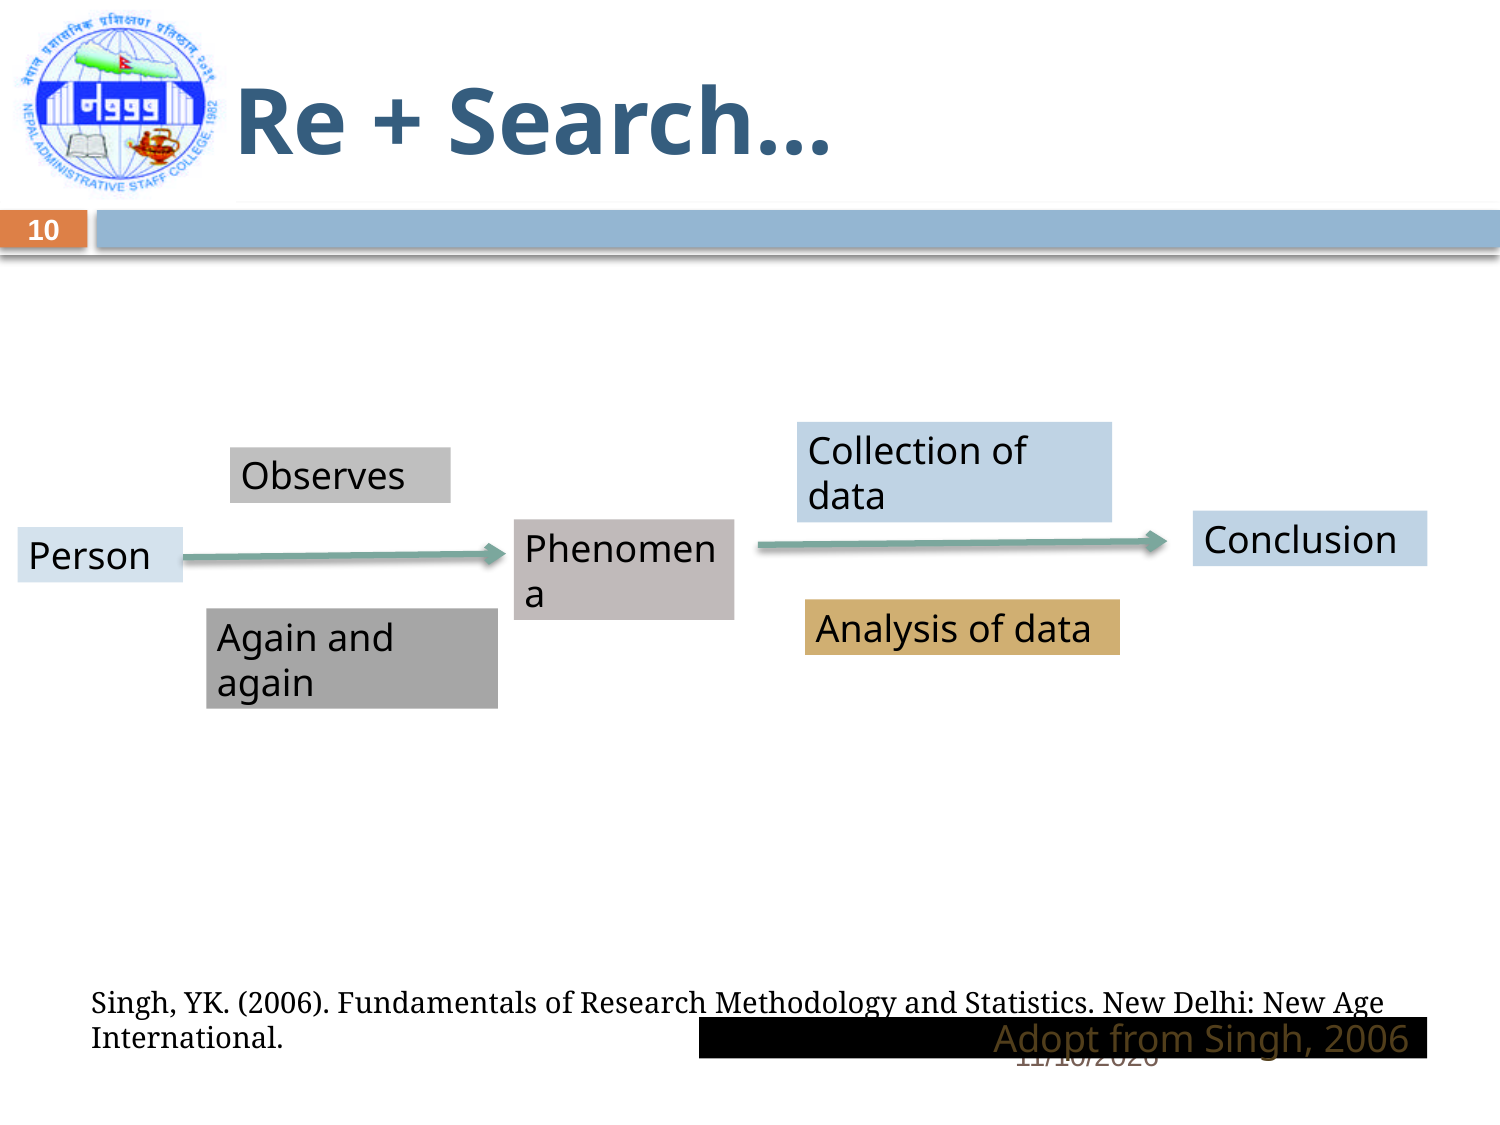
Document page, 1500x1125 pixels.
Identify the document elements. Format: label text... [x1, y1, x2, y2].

picture [1, 0, 236, 208]
text_box Singh, YK. (2006). Fundamentals of Research Methodology and Statistics. New Delhi: New Age International. [80, 978, 1459, 1060]
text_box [757, 540, 1168, 545]
text_box Adopt from Singh, 2006 [698, 1015, 1429, 1060]
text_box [182, 553, 507, 558]
text_box Collection of data [797, 421, 1113, 523]
text_box Observes [230, 447, 451, 503]
title Re + Search... [218, 37, 1471, 200]
text_box Analysis of data [805, 599, 1120, 655]
text_box Again and again [206, 608, 498, 709]
text_box Phenomena [513, 519, 735, 620]
text_box Conclusion [1192, 510, 1428, 567]
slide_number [999, 1025, 1438, 1085]
text_box Person [17, 527, 183, 583]
slide_number 10 [0, 208, 88, 249]
